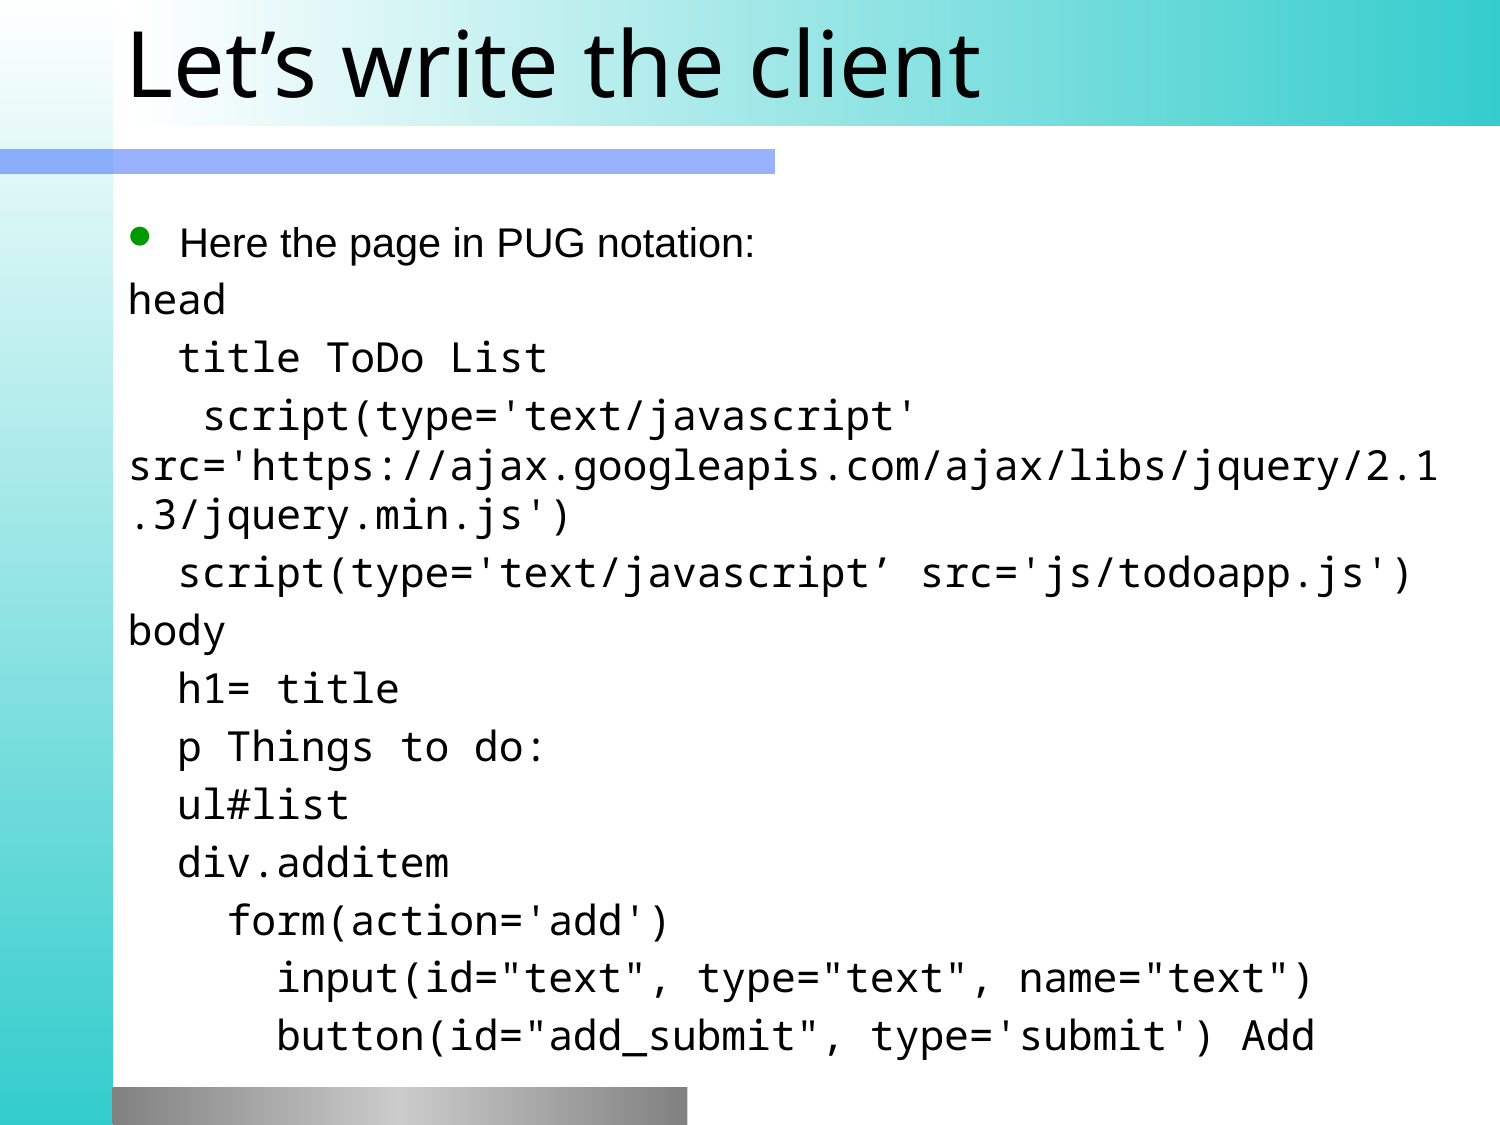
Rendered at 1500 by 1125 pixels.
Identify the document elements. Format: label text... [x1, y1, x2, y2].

title Let’s write the client [110, 0, 1424, 126]
list Here the page in PUG notation: head title ToDo List script(type='text/javascript' src='https://ajax.googleapis.com/ajax/libs/jquery/2.1.3/jquery.min.js') script(type='text/javascript’ src='js/todoapp.js') body h1= title p Things to do: ul#list div.additem form(action='add') input(id="text", type="text", name="text") button(id="add_submit", type='submit') Add [112, 207, 1461, 1073]
